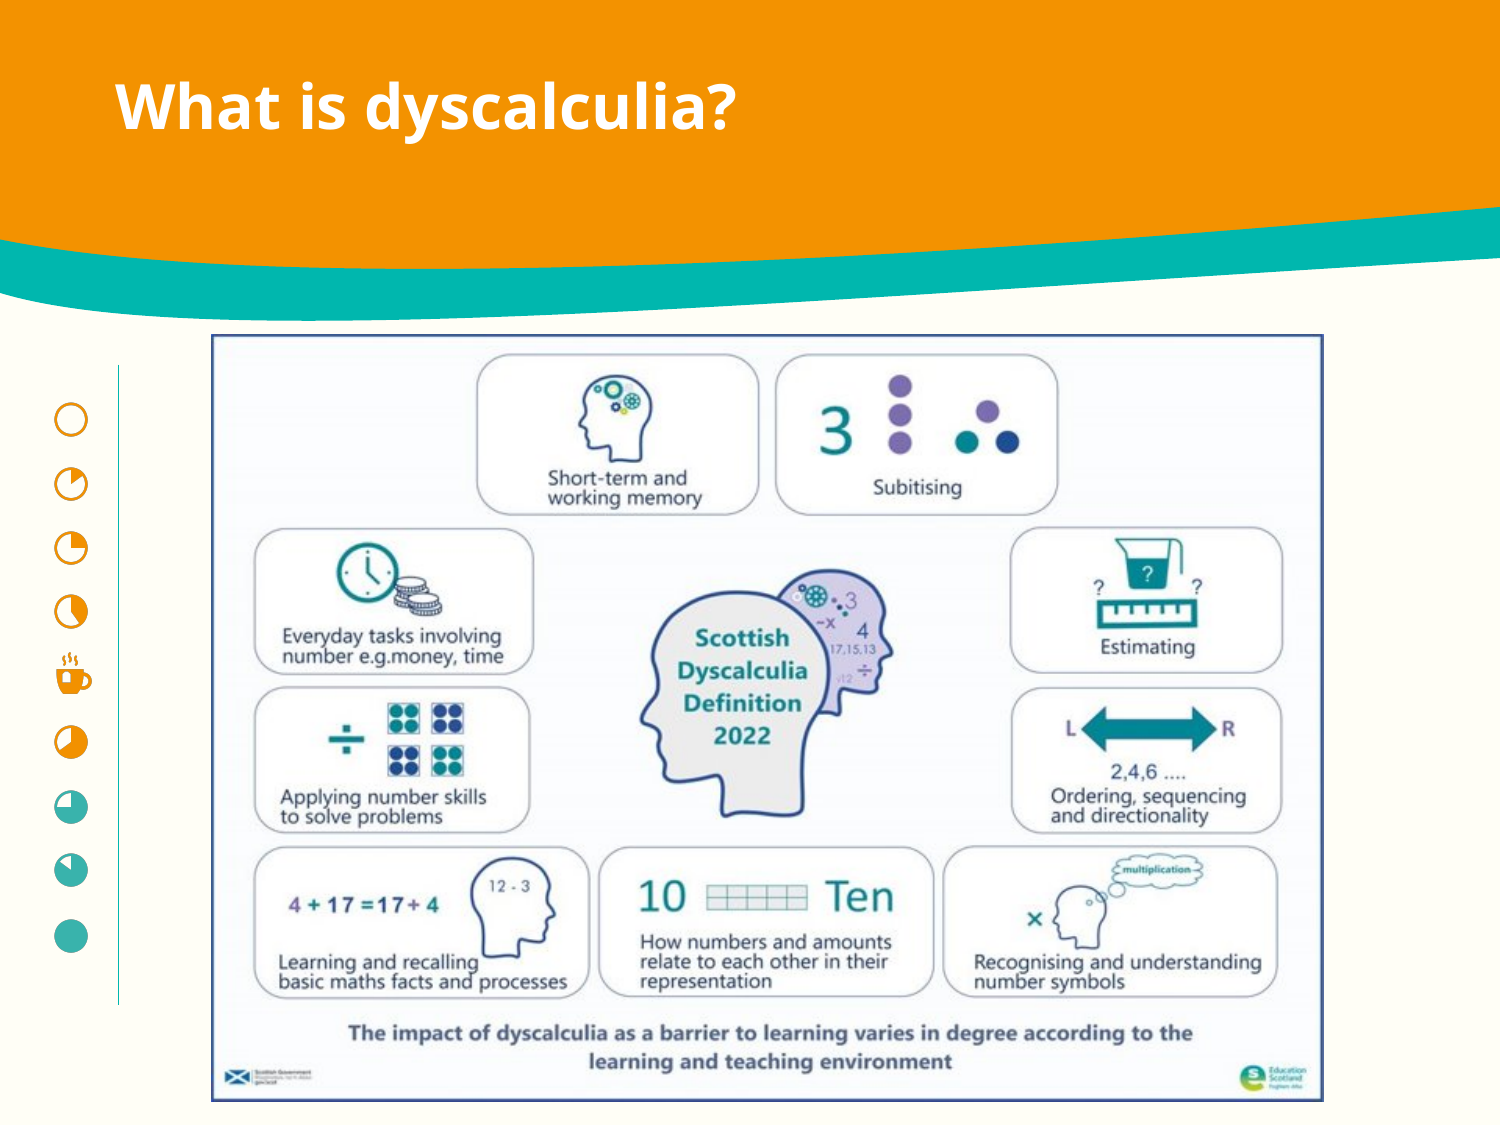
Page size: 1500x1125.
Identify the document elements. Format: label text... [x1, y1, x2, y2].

picture [211, 334, 1324, 1102]
picture [50, 721, 92, 763]
picture [50, 527, 92, 569]
picture [50, 463, 92, 505]
picture [50, 915, 92, 957]
picture [50, 398, 92, 441]
picture [50, 590, 92, 633]
list What is dyscalculia? [100, 67, 1411, 258]
picture [50, 786, 92, 828]
picture [50, 849, 92, 891]
picture [47, 646, 101, 700]
